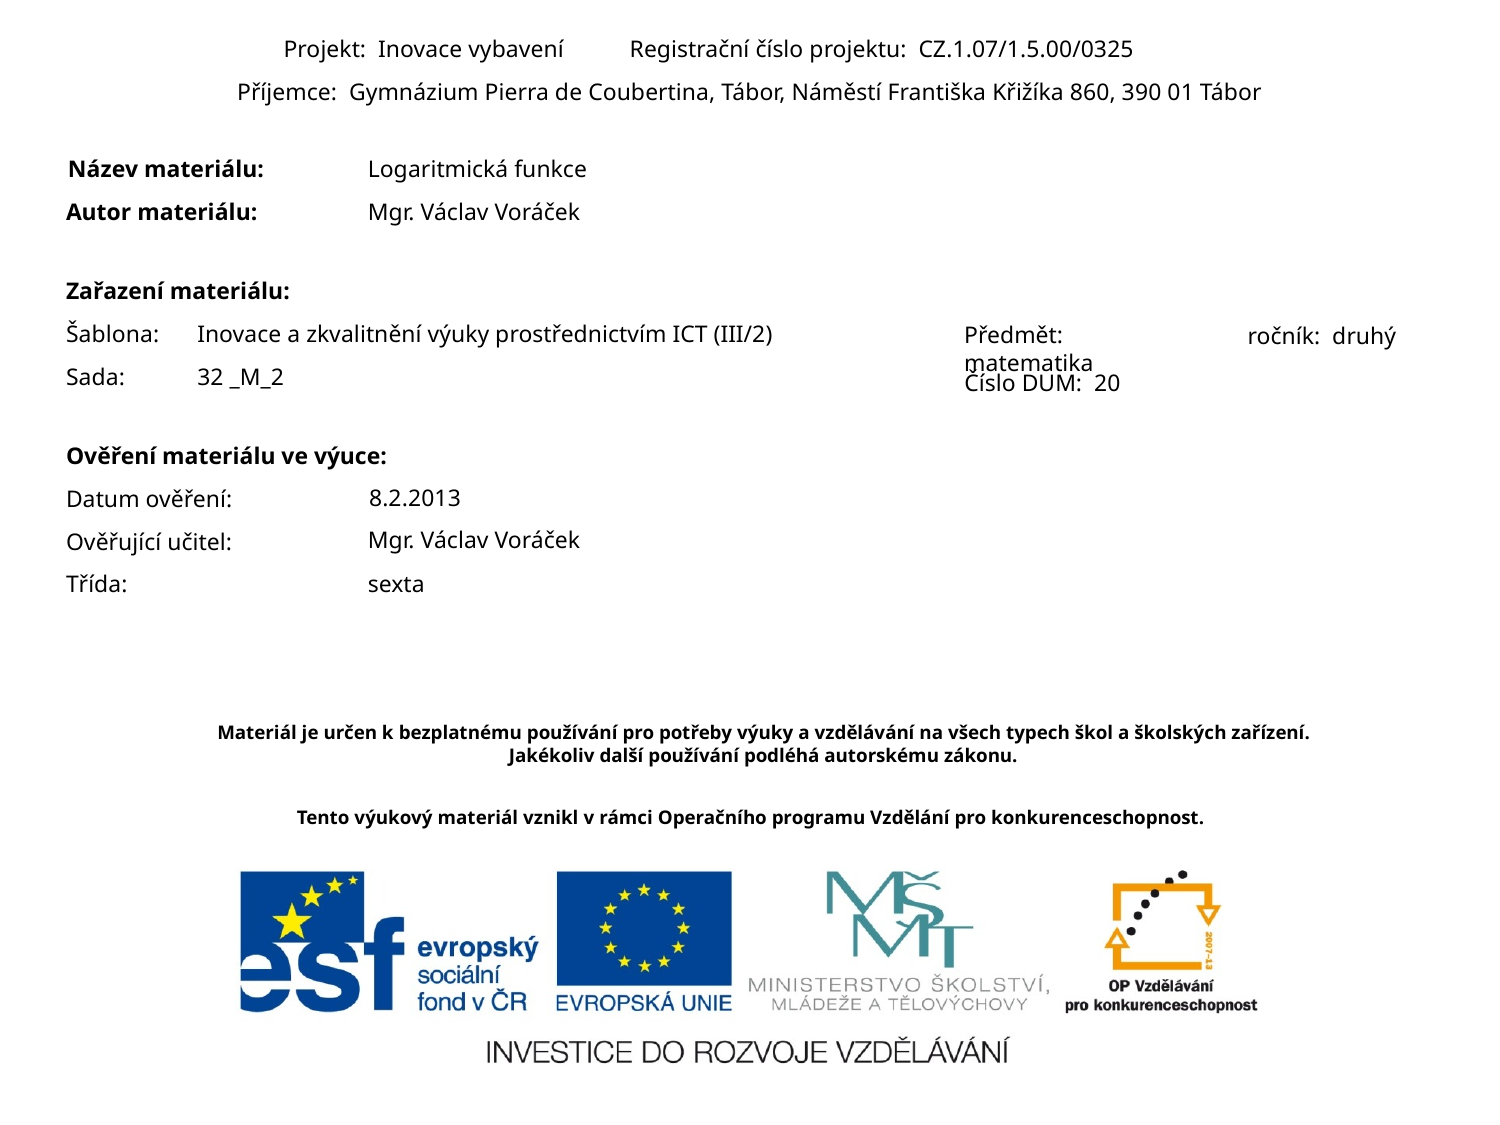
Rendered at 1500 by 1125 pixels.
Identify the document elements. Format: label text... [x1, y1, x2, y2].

text_box Ověření materiálu ve výuce: [52, 435, 507, 476]
text_box Zařazení materiálu: [52, 270, 379, 311]
text_box Název materiálu: [54, 148, 374, 217]
text_box Materiál je určen k bezplatnému používání pro potřeby výuky a vzdělávání na všech typech škol a školských zařízení. Jakékoliv další používání podléhá autorskému zákonu. [0, 714, 1500, 773]
text_box Sada: [52, 356, 180, 398]
text_box Mgr. Václav Voráček [354, 519, 617, 561]
text_box Mgr. Václav Voráček [354, 191, 617, 233]
text_box Autor materiálu: [52, 191, 334, 233]
text_box Ověřující učitel: [52, 521, 312, 563]
text_box 32 _M_2 [183, 356, 580, 398]
text_box Tento výukový materiál vznikl v rámci Operačního programu Vzdělání pro konkurenceschopnost. [129, 798, 1371, 835]
text_box Šablona: [52, 313, 183, 354]
text_box 8.2.2013 [354, 476, 548, 519]
text_box Příjemce: Gymnázium Pierra de Coubertina, Tábor, Náměstí Františka Křižíka 860, 390 01 Tábor [116, 71, 1384, 113]
text_box Číslo DUM: 20 [950, 361, 1154, 403]
text_box Datum ověření: [52, 478, 308, 519]
text_box Inovace a zkvalitnění výuky prostřednictvím ICT (III/2) [183, 313, 949, 354]
text_box Logaritmická funkce [354, 148, 609, 189]
text_box ročník: druhý [1234, 314, 1412, 356]
text_box Třída: [52, 563, 180, 604]
text_box sexta [354, 562, 464, 604]
text_box Projekt: Inovace vybavení Registrační číslo projektu: CZ.1.07/1.5.00/0325 [269, 28, 1230, 69]
text_box Předmět: matematika [950, 314, 1211, 383]
picture [235, 867, 1265, 1067]
